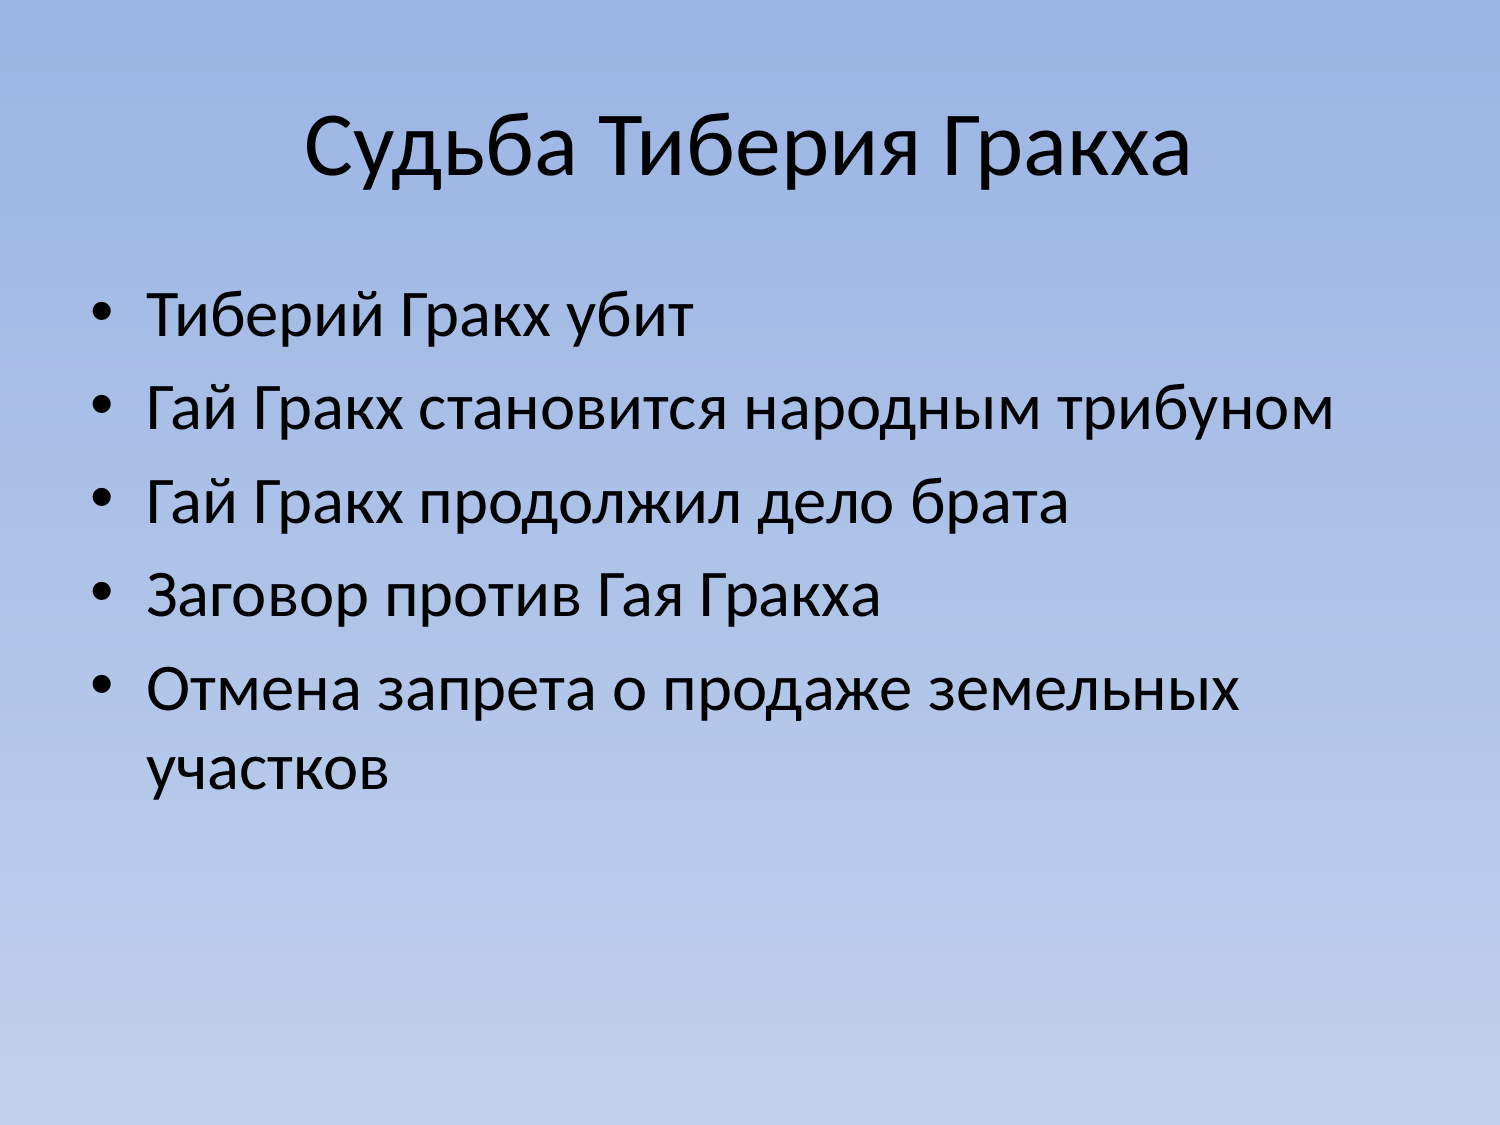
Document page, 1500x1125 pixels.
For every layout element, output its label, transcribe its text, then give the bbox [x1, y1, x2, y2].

title Судьба Тиберия Гракха [75, 45, 1425, 233]
list Тиберий Гракх убит Гай Гракх становится народным трибуном Гай Гракх продолжил дело брата Заговор против Гая Гракха Отмена запрета о продаже земельных участков [75, 262, 1425, 1005]
